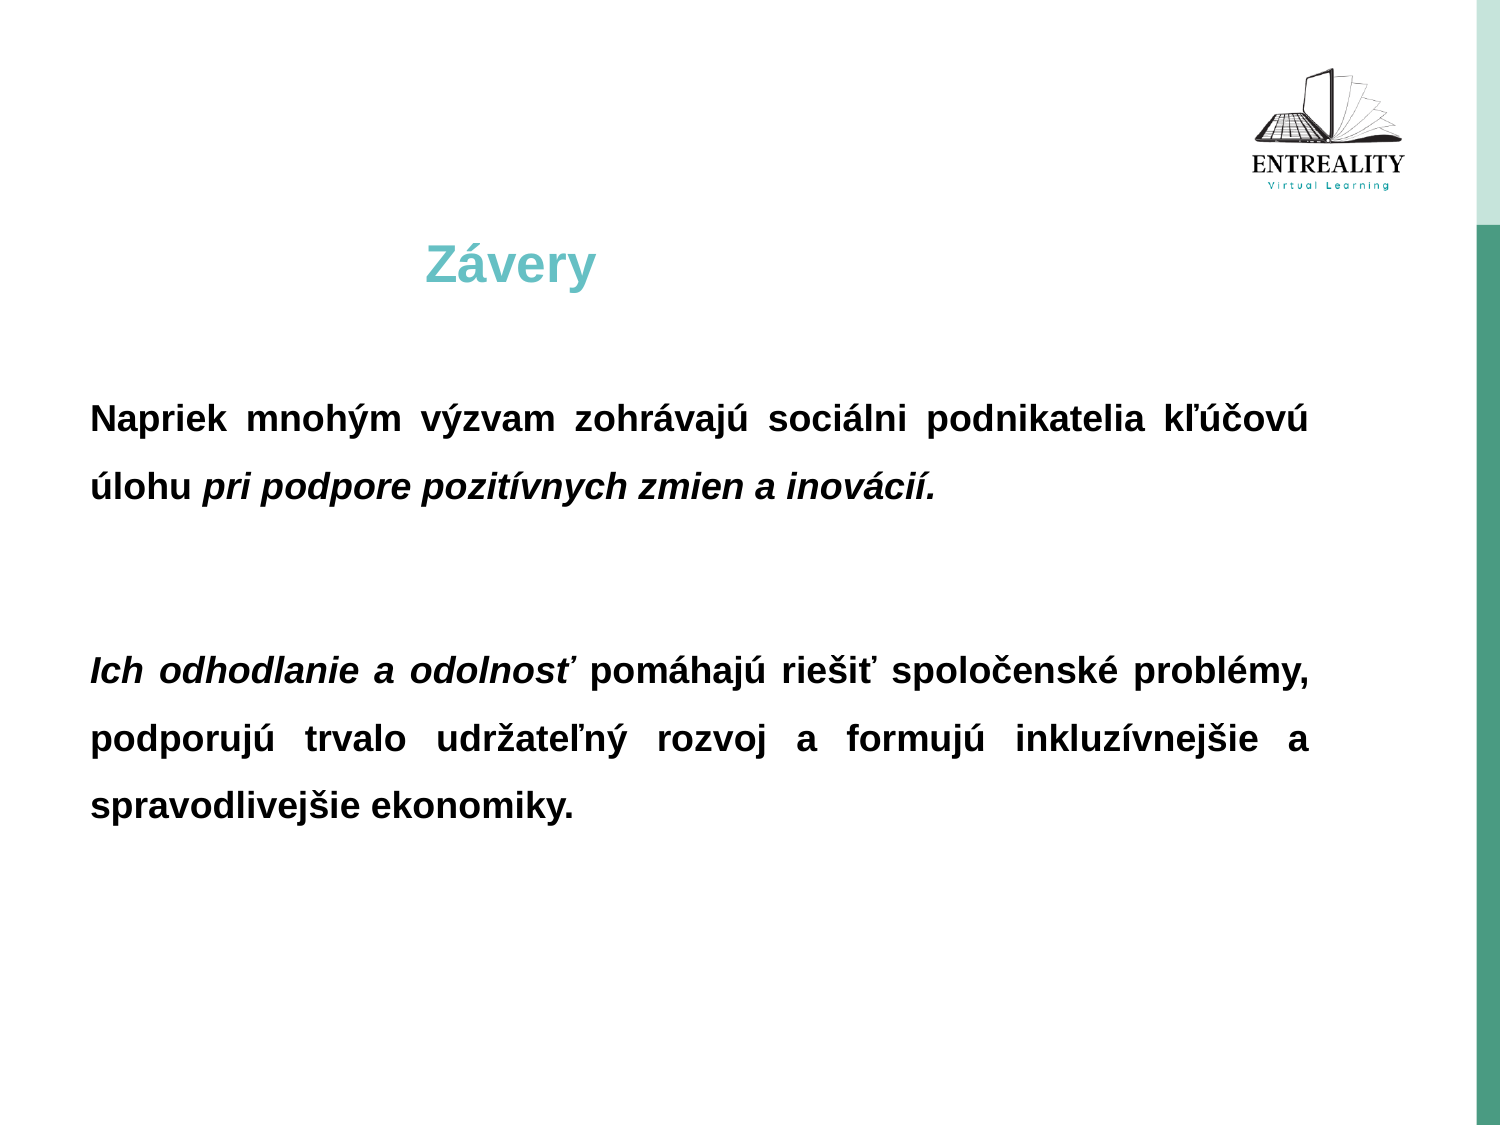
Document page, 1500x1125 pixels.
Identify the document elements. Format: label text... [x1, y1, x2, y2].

picture [1198, 0, 1458, 259]
title Závery [410, 94, 1267, 294]
list Napriek mnohým výzvam zohrávajú sociálni podnikatelia kľúčovú úlohu pri podpore pozitívnych zmien a inovácií. Ich odhodlanie a odolnosť pomáhajú riešiť spoločenské problémy, podporujú trvalo udržateľný rozvoj a formujú inkluzívnejšie a spravodlivejšie ekonomiky. [75, 294, 1325, 1012]
